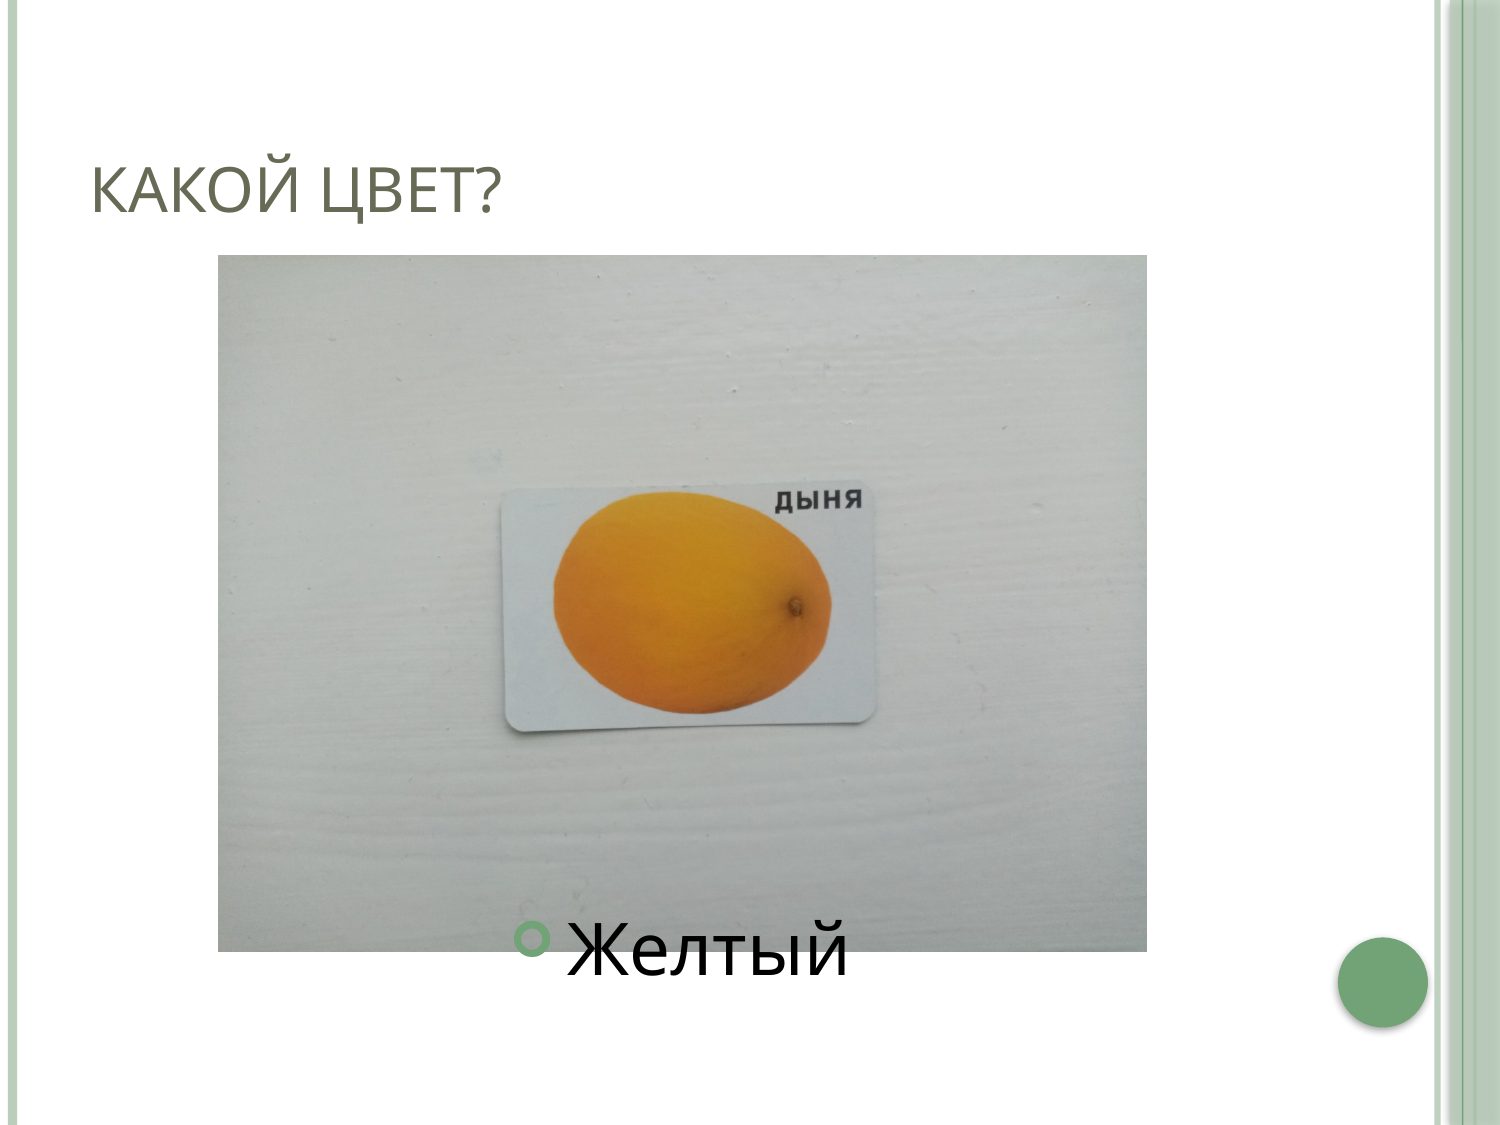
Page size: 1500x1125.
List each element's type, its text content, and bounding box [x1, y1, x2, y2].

picture [217, 254, 1148, 953]
title Какой цвет? [75, 45, 1300, 233]
list Желтый [75, 262, 1300, 1000]
